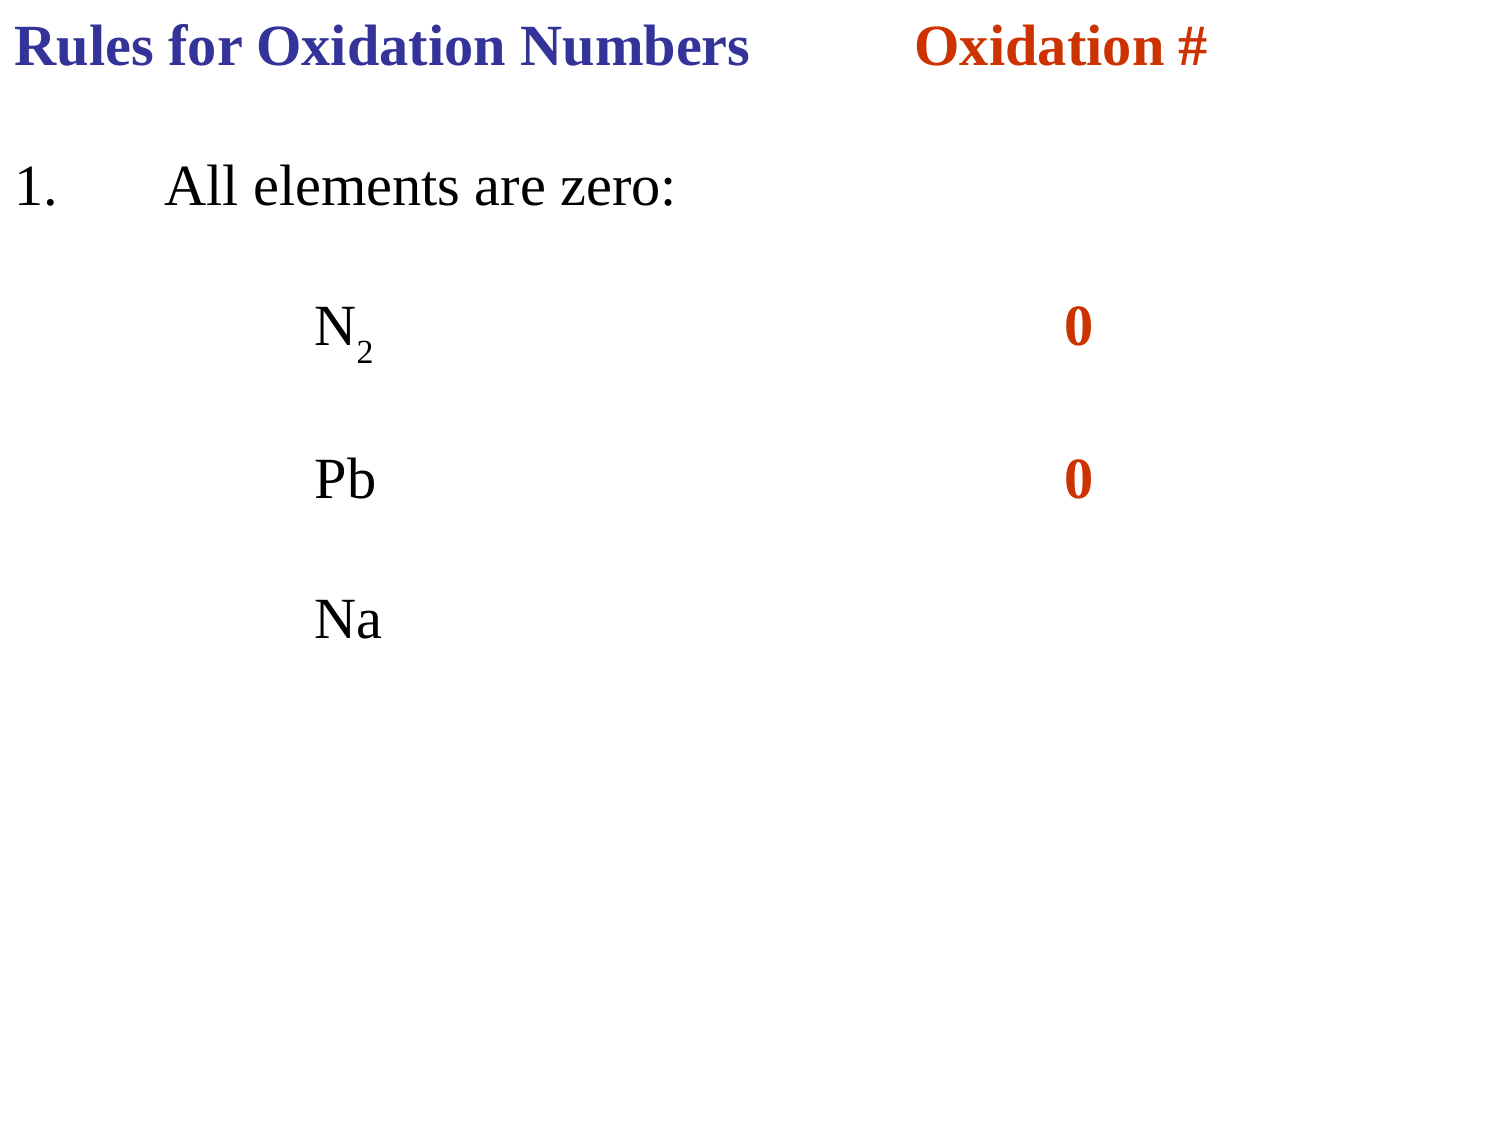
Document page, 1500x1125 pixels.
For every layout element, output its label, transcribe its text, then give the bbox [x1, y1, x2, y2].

text_box Rules for Oxidation Numbers Oxidation # 1. All elements are zero: N2 0 Pb 0 Na [0, 0, 1500, 658]
